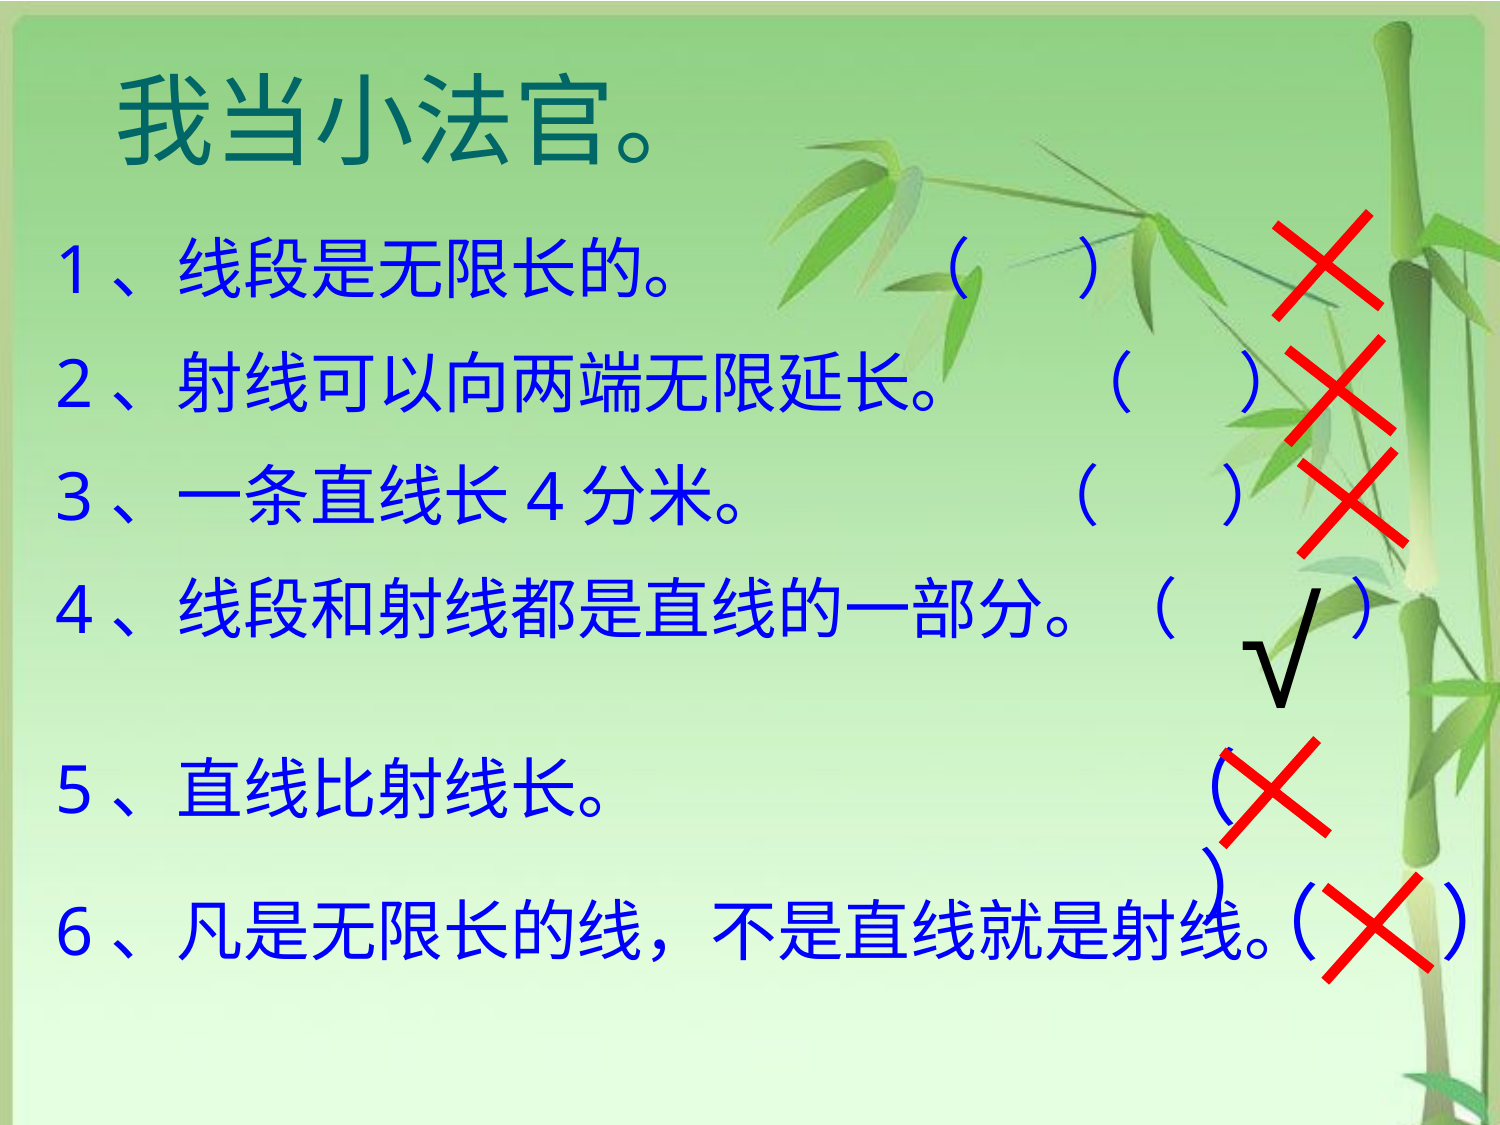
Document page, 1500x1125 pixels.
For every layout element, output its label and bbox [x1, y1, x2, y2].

text_box [1299, 449, 1407, 557]
text_box [1222, 739, 1329, 846]
text_box [1287, 337, 1394, 444]
text_box [1324, 874, 1432, 982]
picture [0, 1, 1500, 1125]
text_box [1274, 212, 1382, 319]
